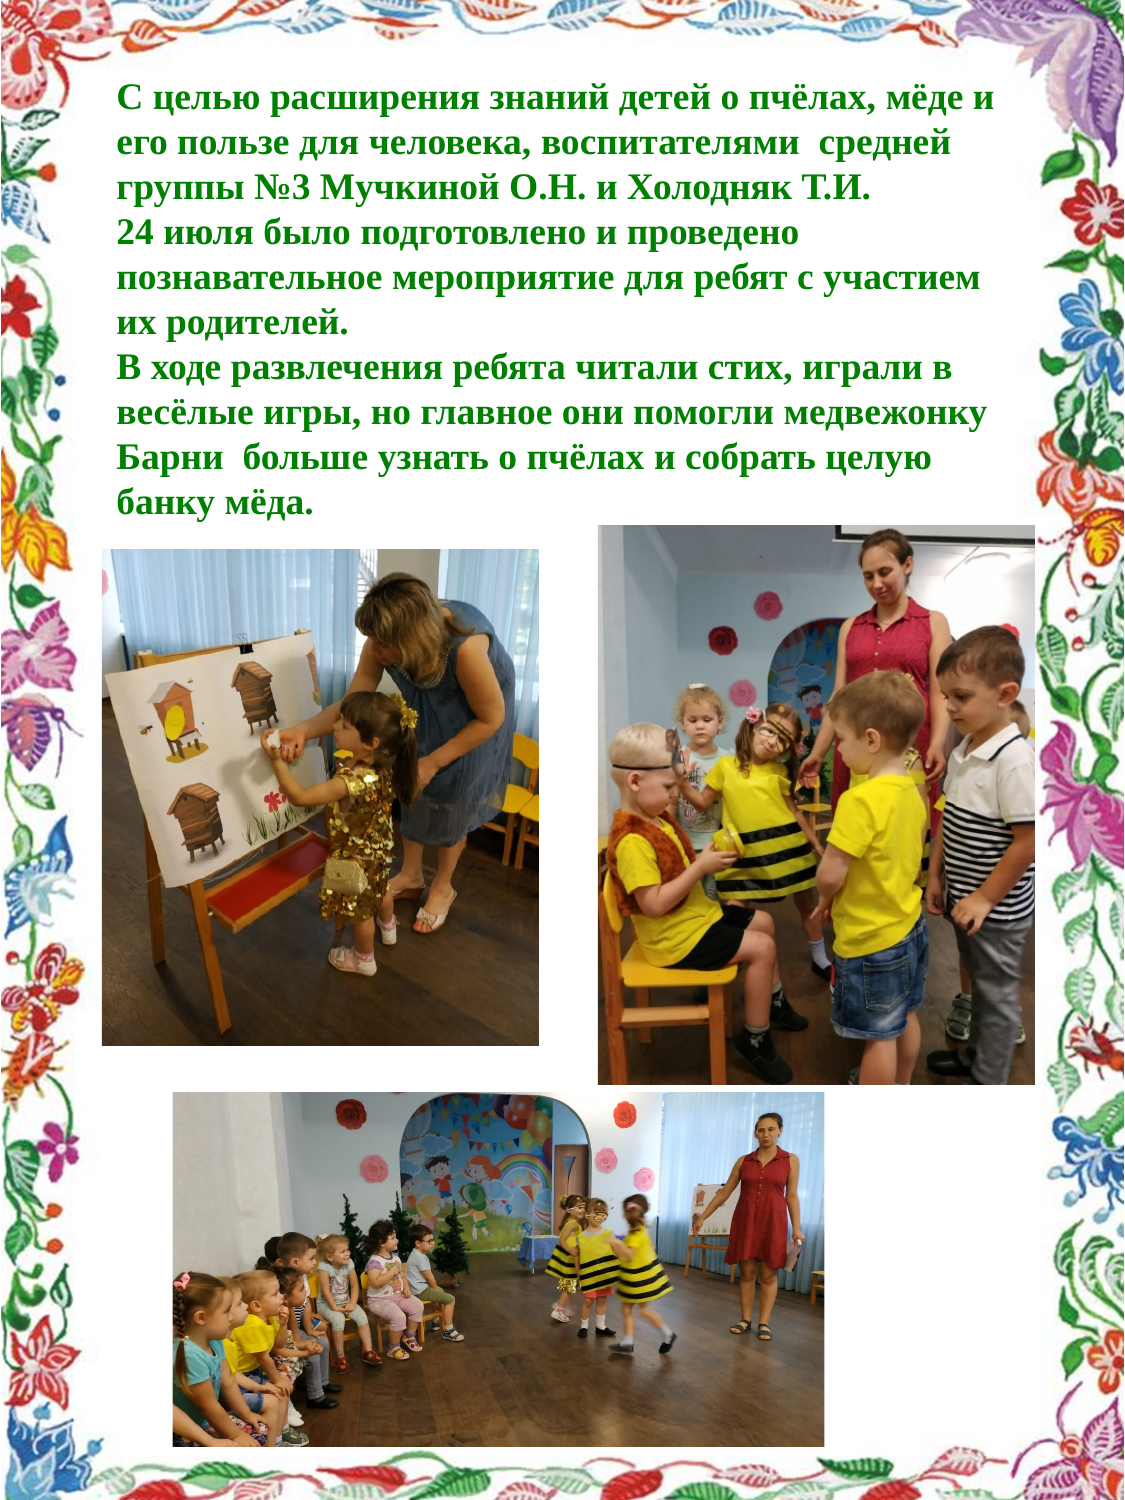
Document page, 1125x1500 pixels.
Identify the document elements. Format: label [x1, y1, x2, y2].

picture [0, 0, 1124, 1500]
text_box [101, 64, 1125, 1448]
